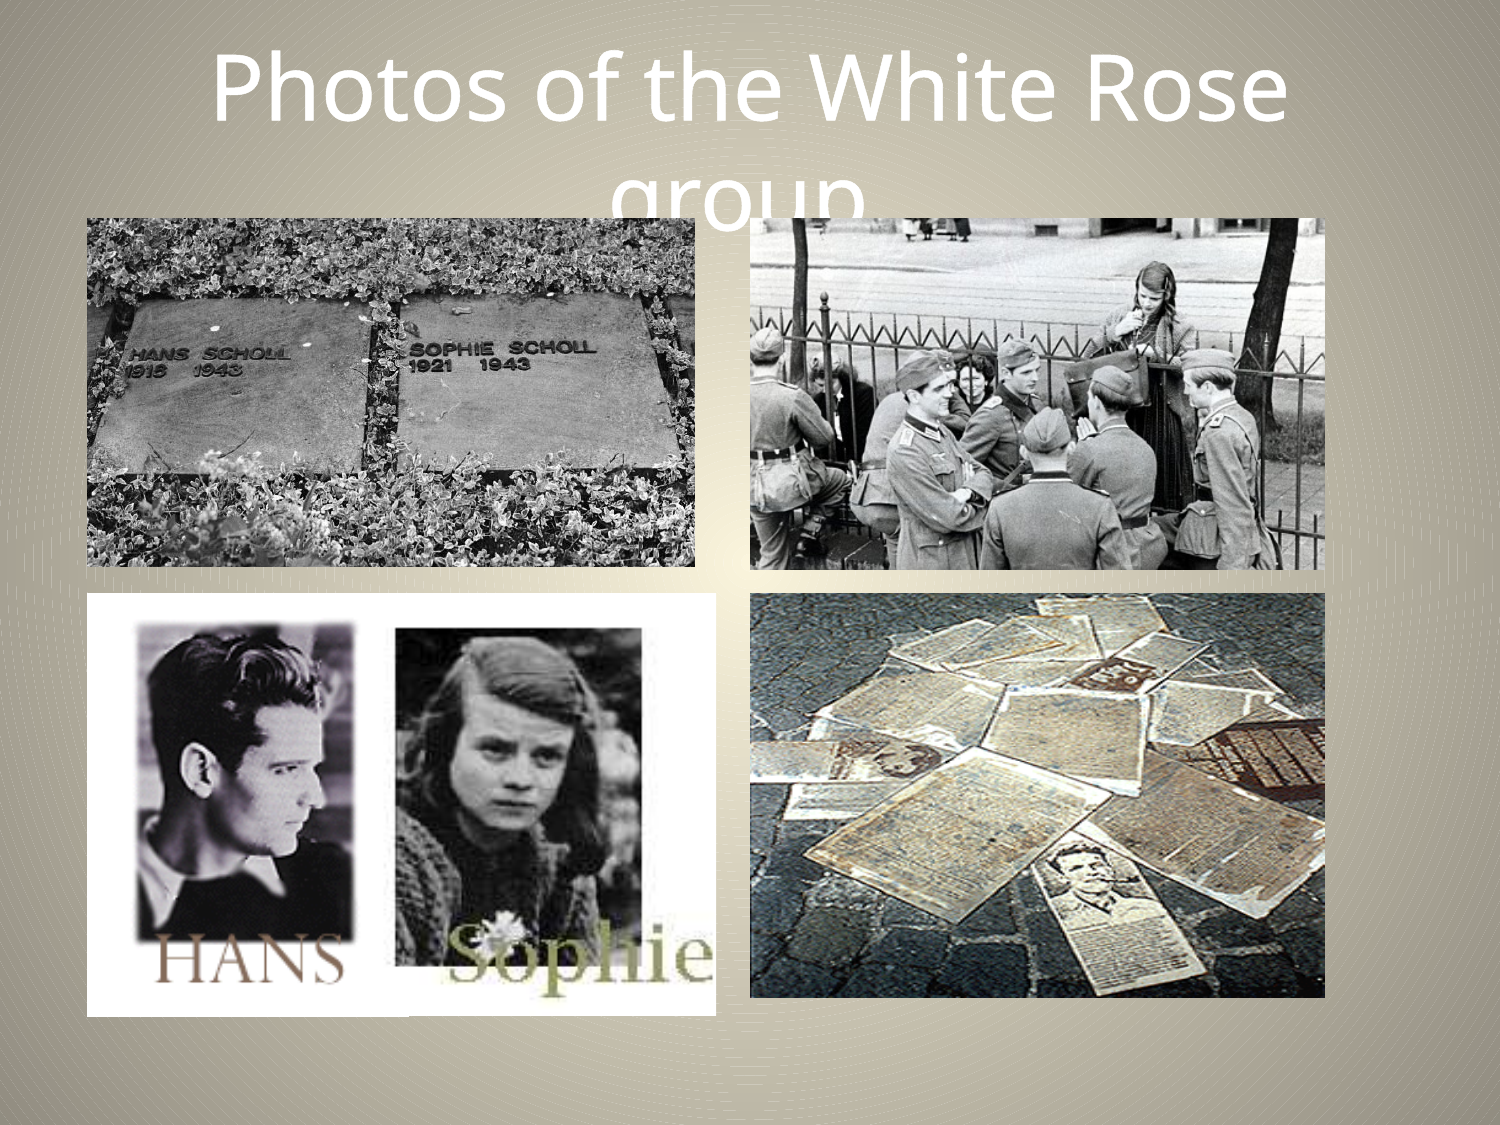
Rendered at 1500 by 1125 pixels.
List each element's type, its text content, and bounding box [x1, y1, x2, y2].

picture [749, 593, 1326, 999]
picture [87, 593, 717, 1017]
title Photos of the White Rose group [75, 45, 1425, 233]
picture [749, 218, 1326, 570]
picture [87, 218, 695, 567]
